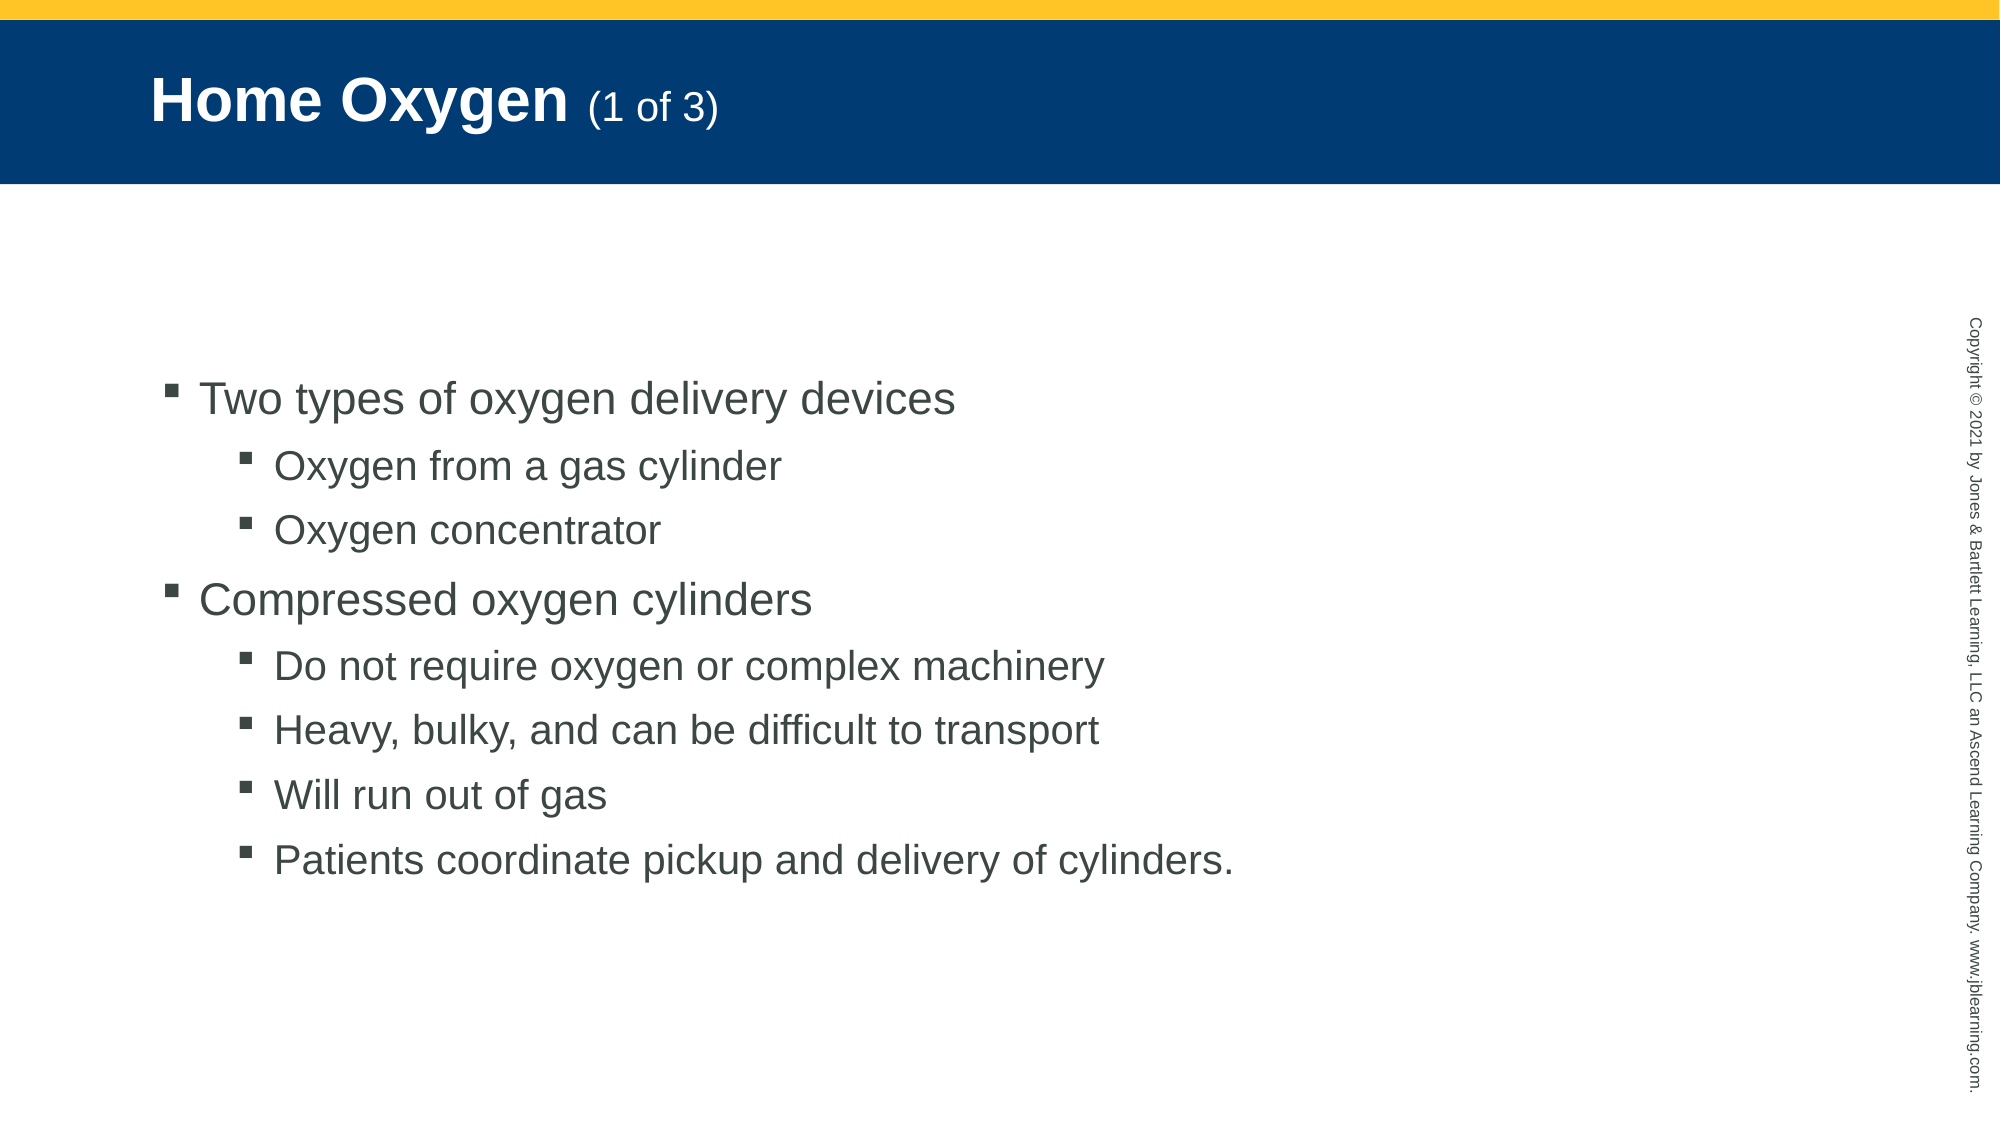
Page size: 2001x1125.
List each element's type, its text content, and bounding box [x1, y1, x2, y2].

list Two types of oxygen delivery devices Oxygen from a gas cylinder Oxygen concentrator Compressed oxygen cylinders Do not require oxygen or complex machinery Heavy, bulky, and can be difficult to transport Will run out of gas Patients coordinate pickup and delivery of cylinders. [146, 361, 1859, 1016]
title Home Oxygen (1 of 3) [0, 19, 2000, 185]
